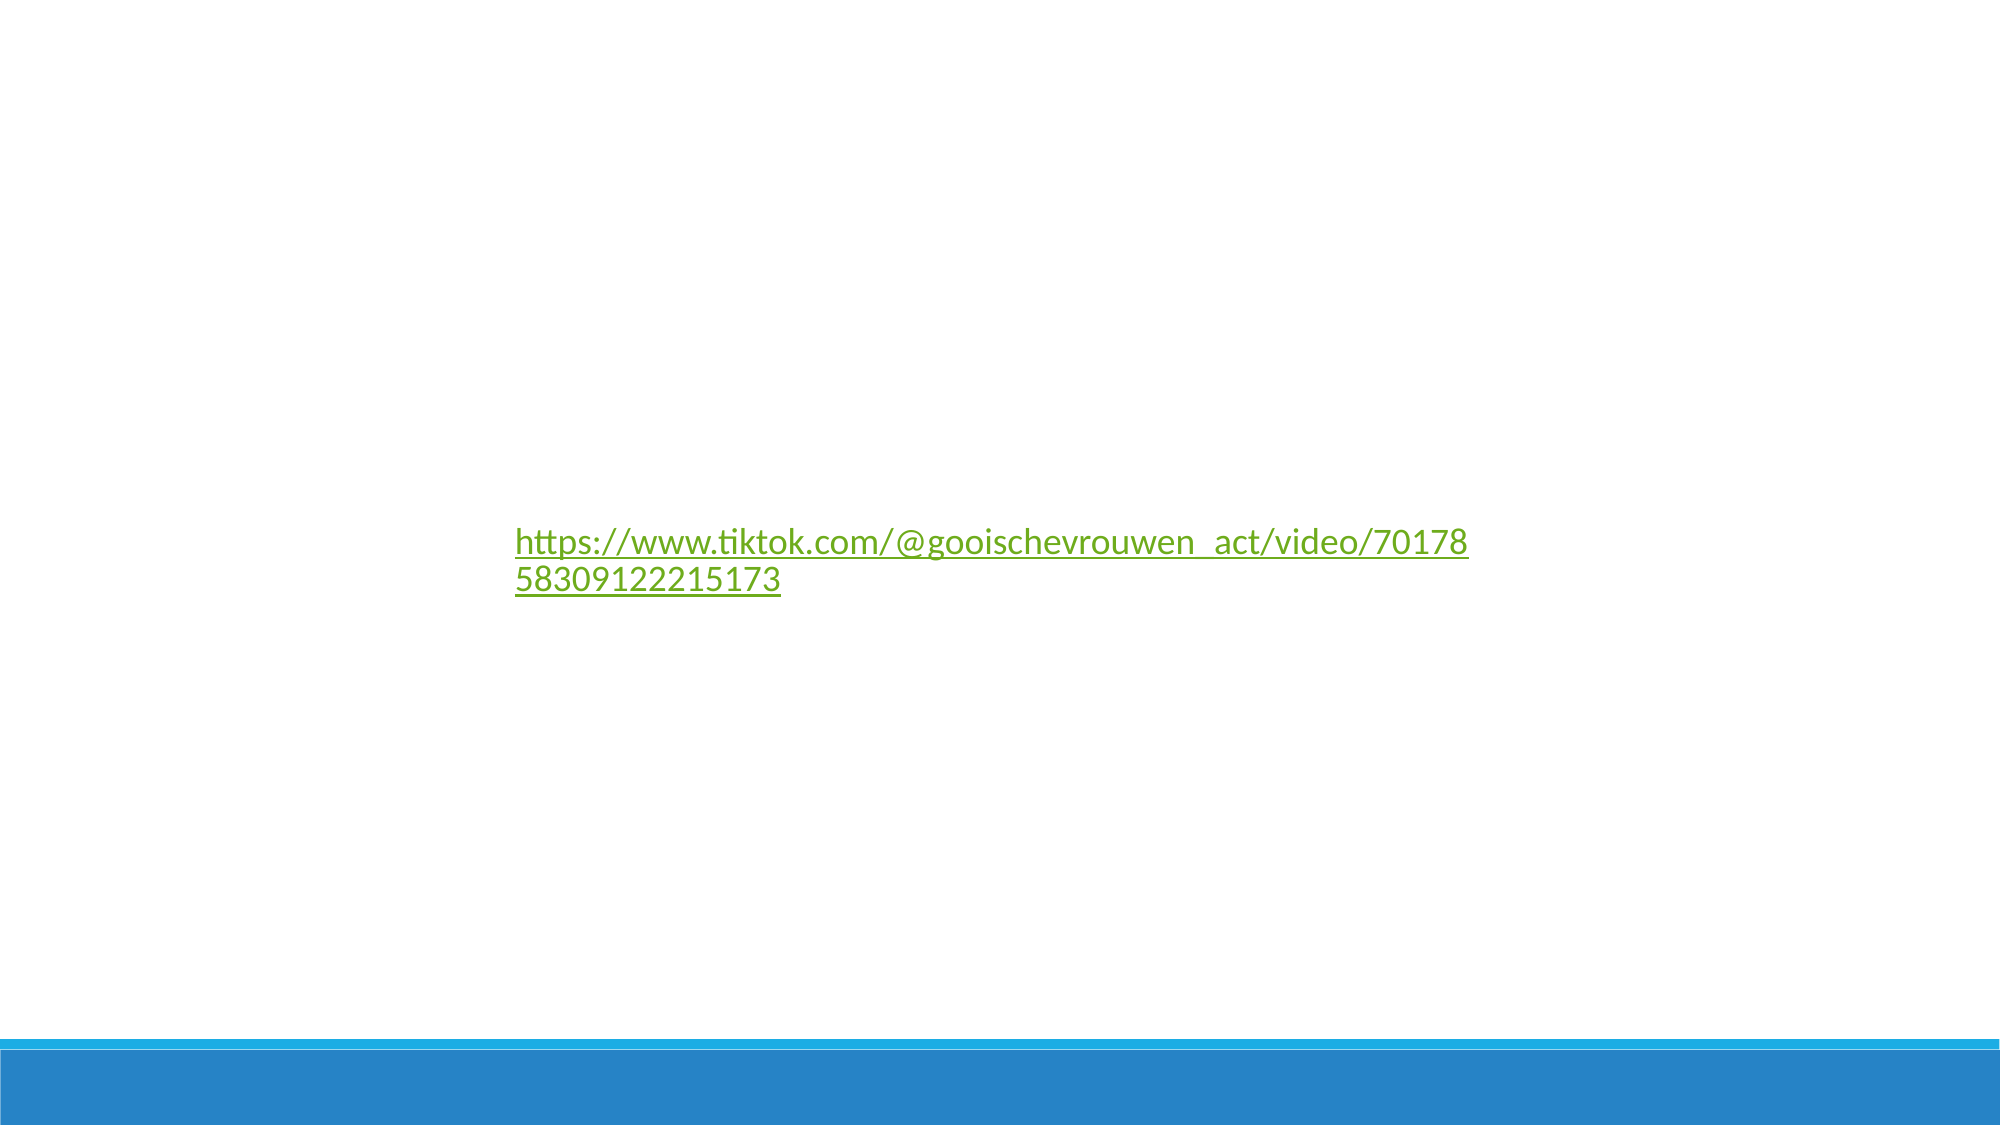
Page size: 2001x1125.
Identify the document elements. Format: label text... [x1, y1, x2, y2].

text_box https://www.tiktok.com/@gooischevrouwen_act/video/7017858309122215173 [500, 509, 1501, 615]
